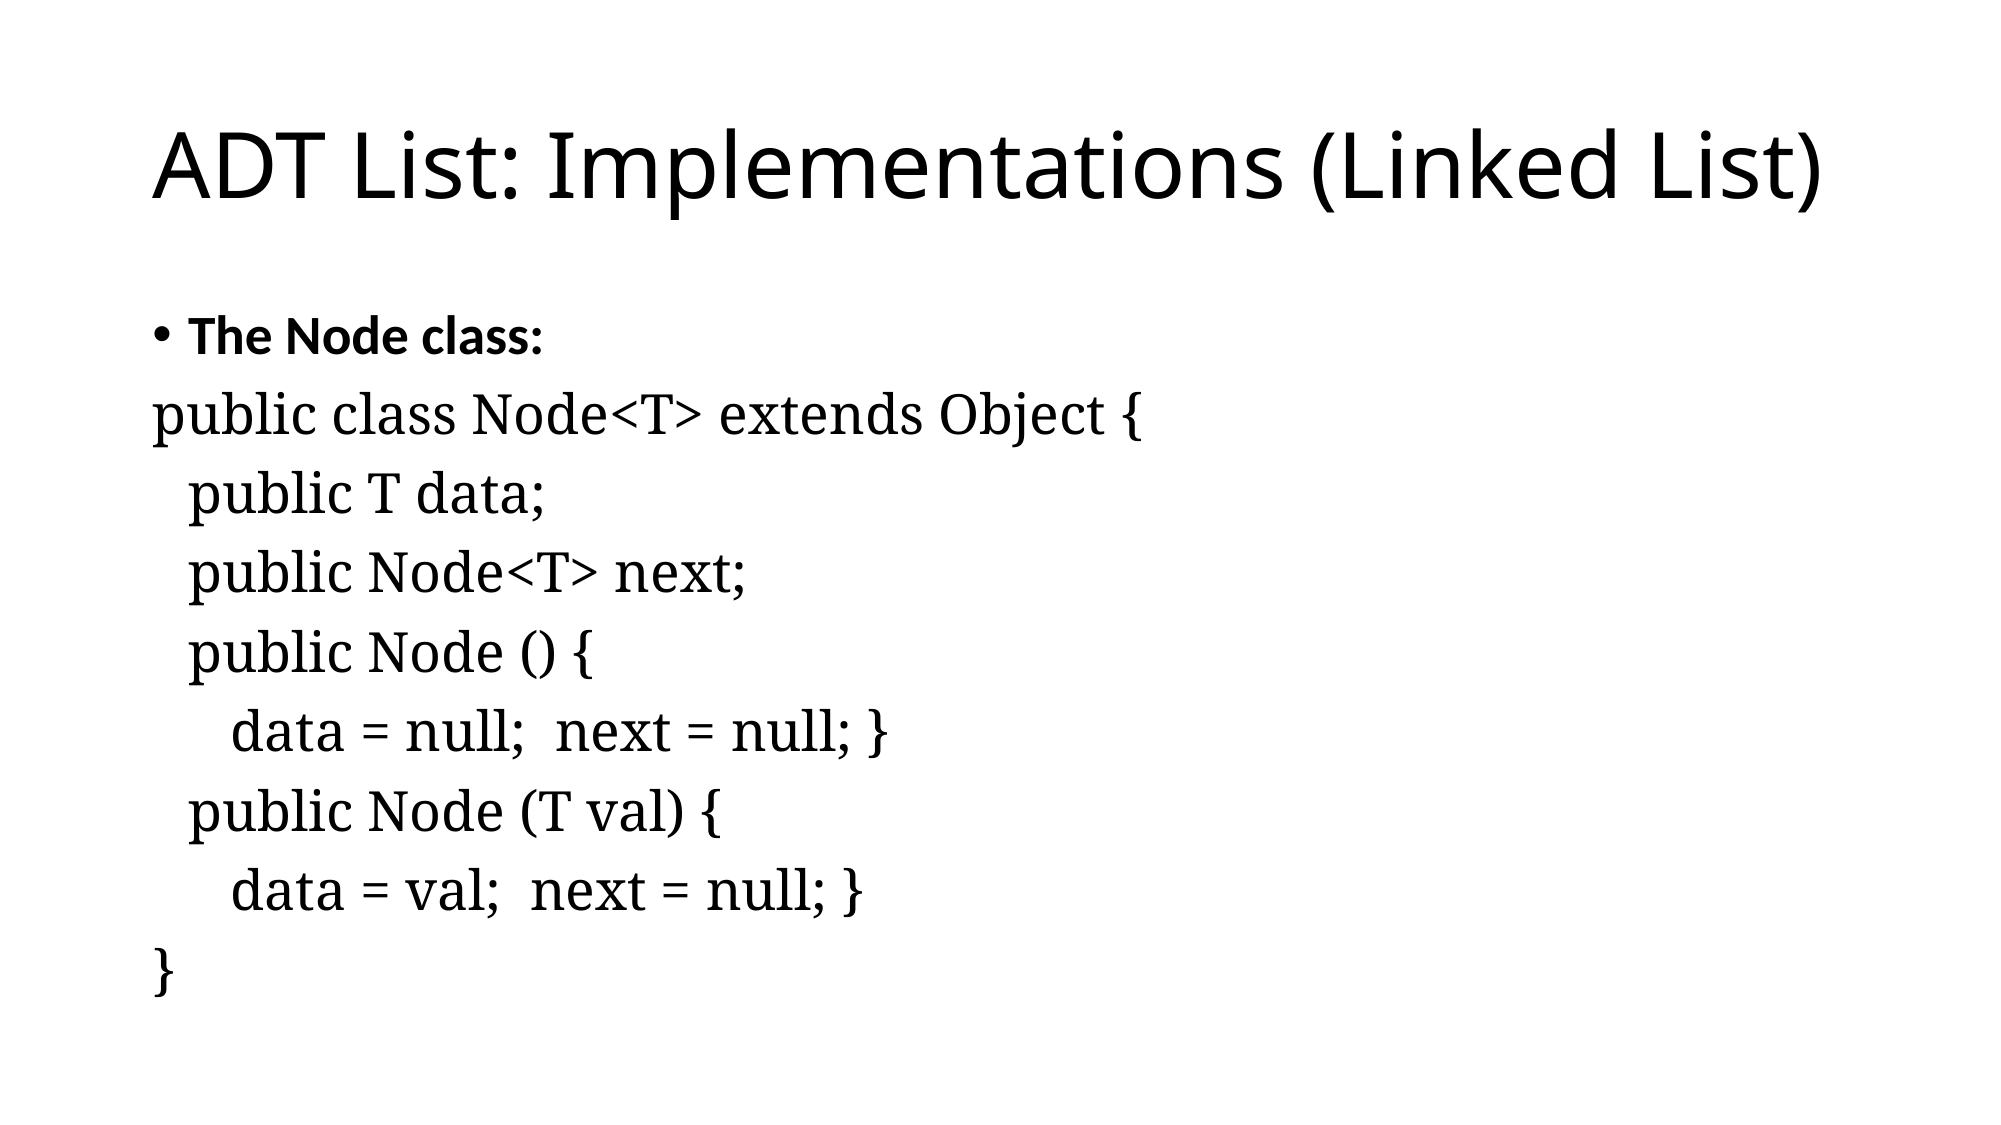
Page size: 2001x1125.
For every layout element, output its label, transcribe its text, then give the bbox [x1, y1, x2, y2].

title ADT List: Implementations (Linked List) [137, 59, 1863, 278]
list The Node class: public class Node<T> extends Object { public T data; public Node<T> next; public Node () { data = null; next = null; } public Node (T val) { data = val; next = null; } } [137, 299, 1863, 1014]
